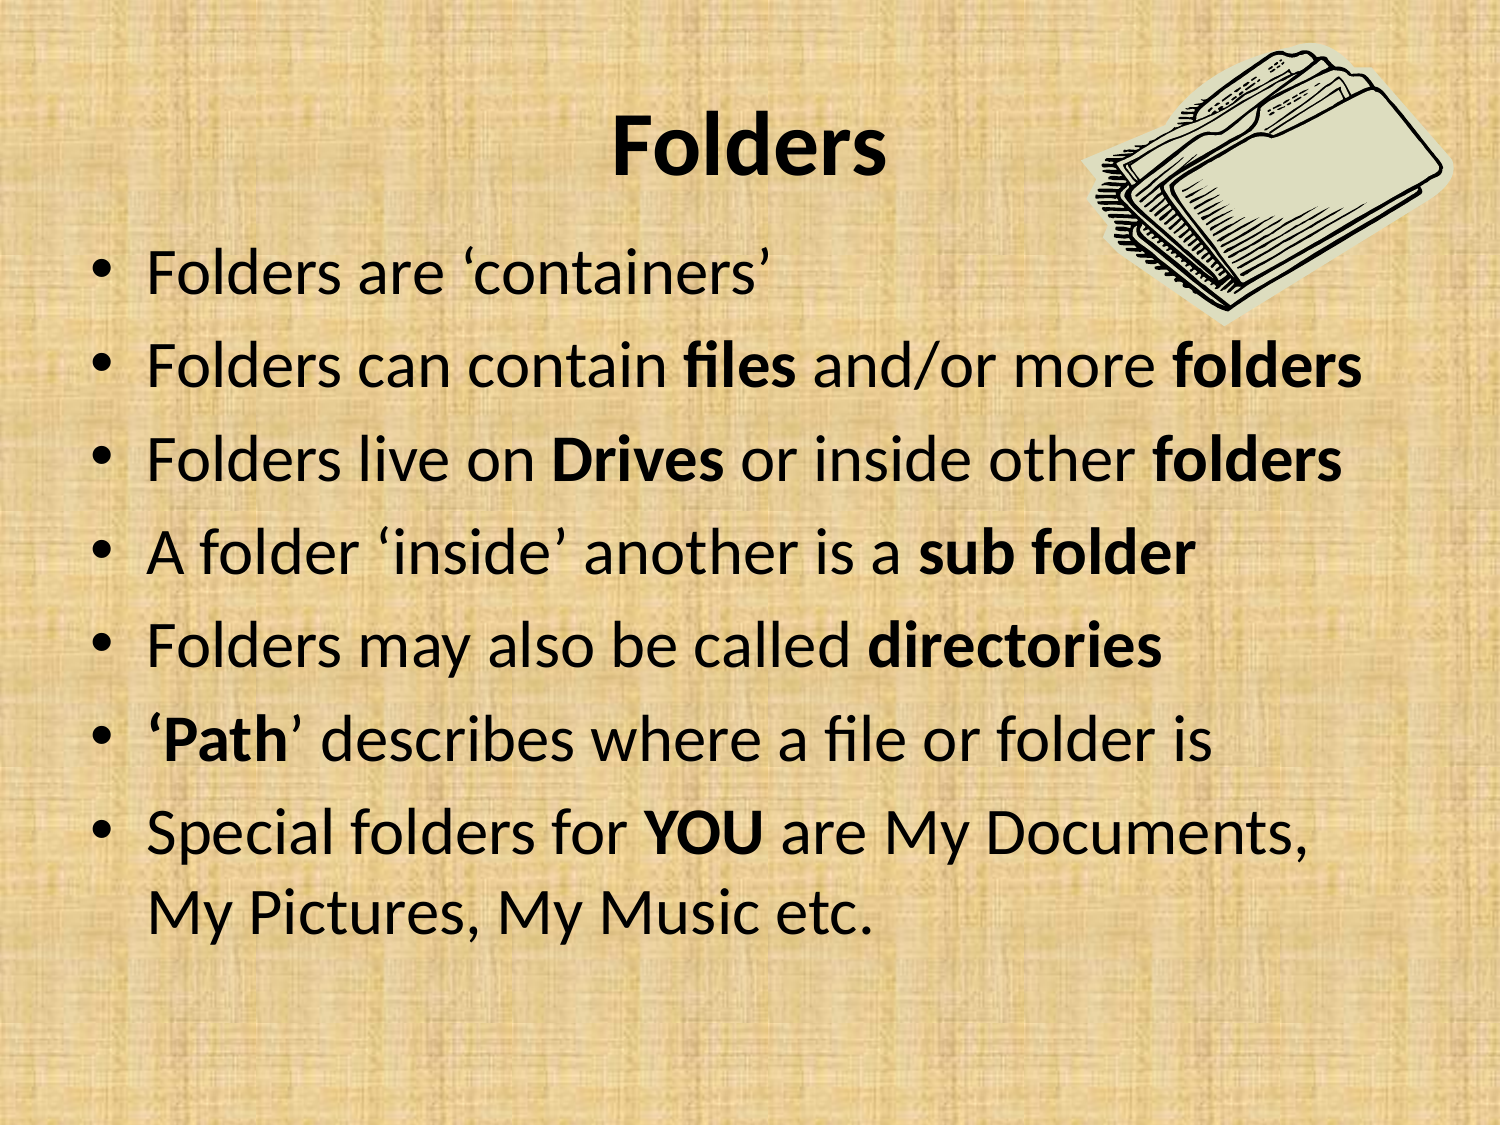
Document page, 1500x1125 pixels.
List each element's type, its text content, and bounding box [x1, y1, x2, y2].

list Folders are ‘containers’ Folders can contain files and/or more folders Folders live on Drives or inside other folders A folder ‘inside’ another is a sub folder Folders may also be called directories ‘Path’ describes where a file or folder is Special folders for YOU are My Documents, My Pictures, My Music etc. [75, 219, 1425, 1005]
title Folders [75, 45, 1076, 219]
picture [0, 0, 1500, 1125]
